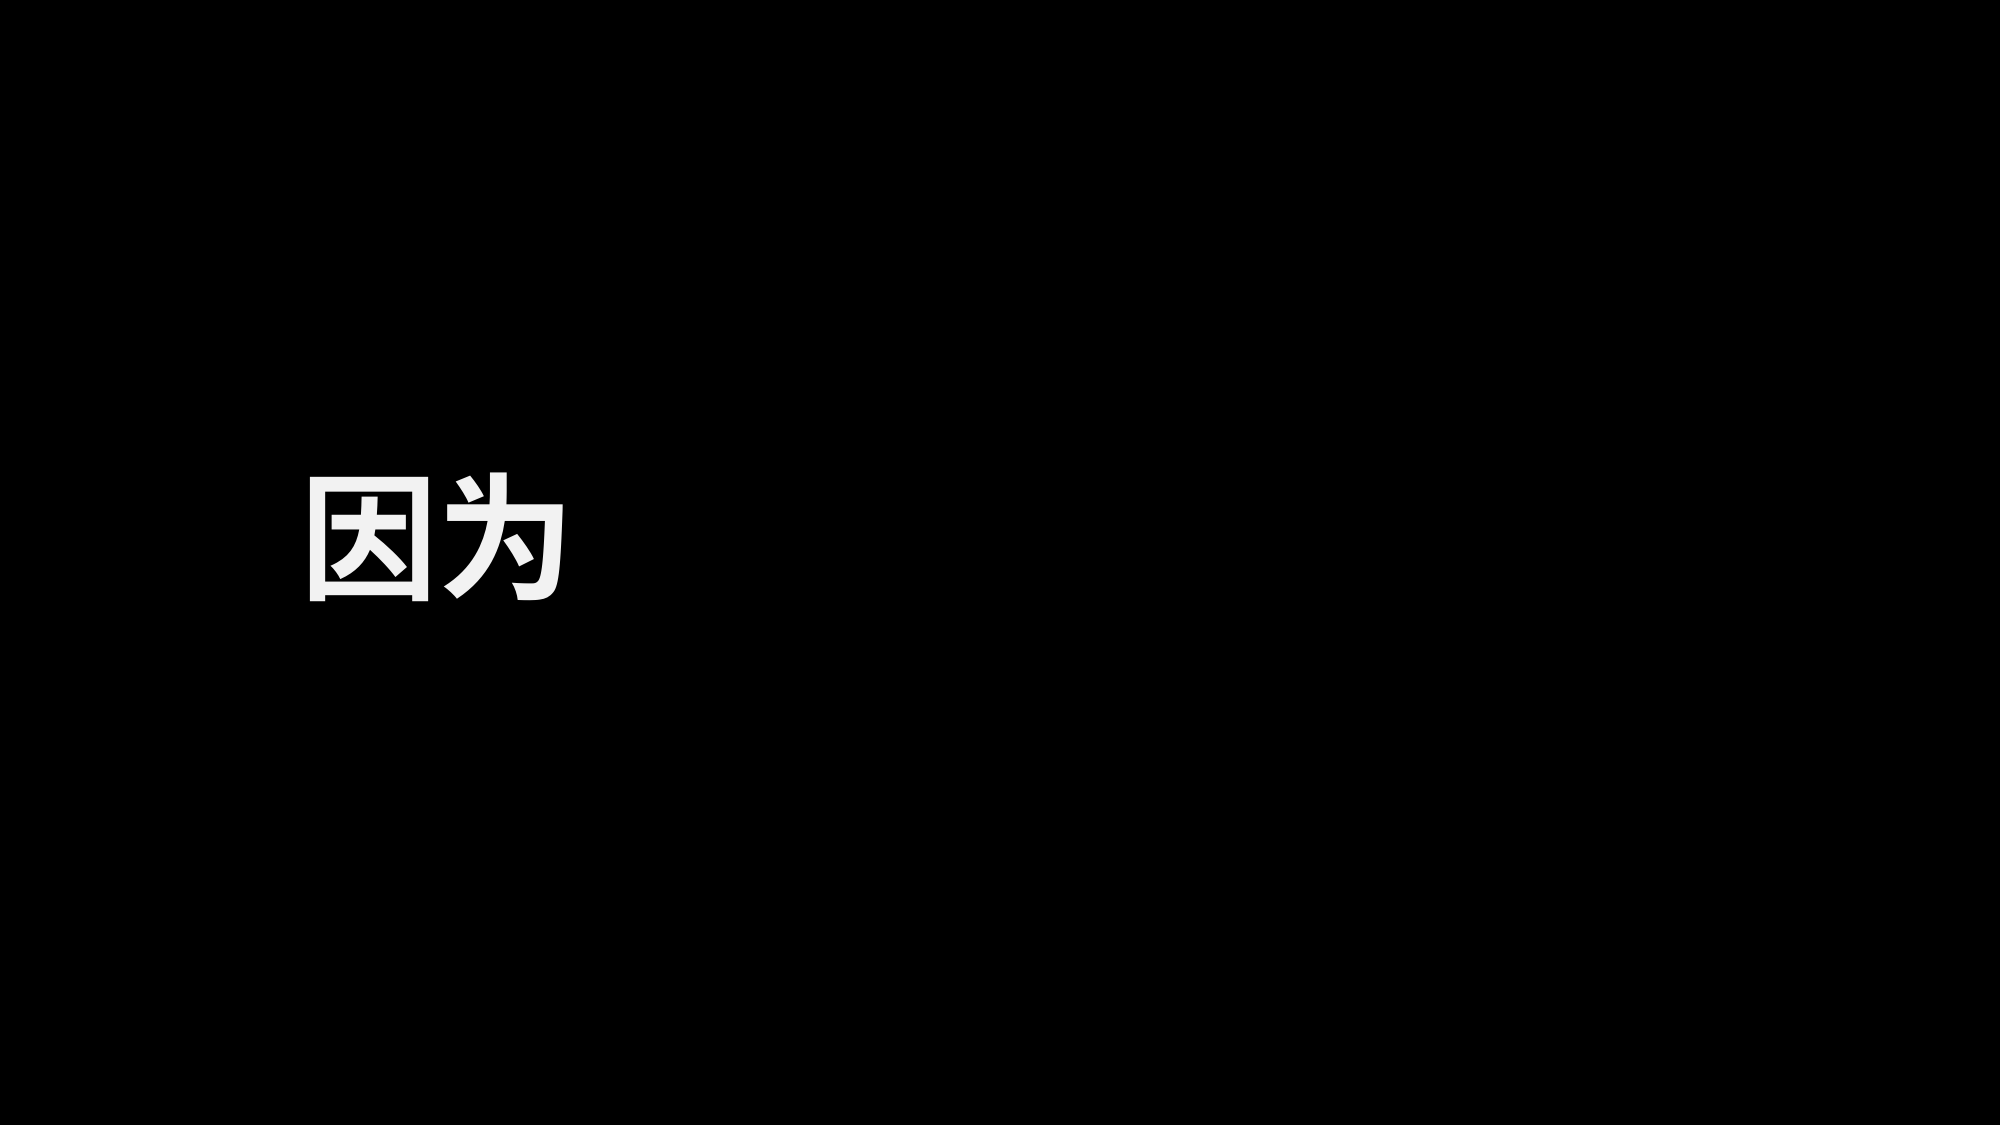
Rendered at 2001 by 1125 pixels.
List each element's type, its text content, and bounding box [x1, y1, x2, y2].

text_box 因为 [299, 452, 576, 618]
